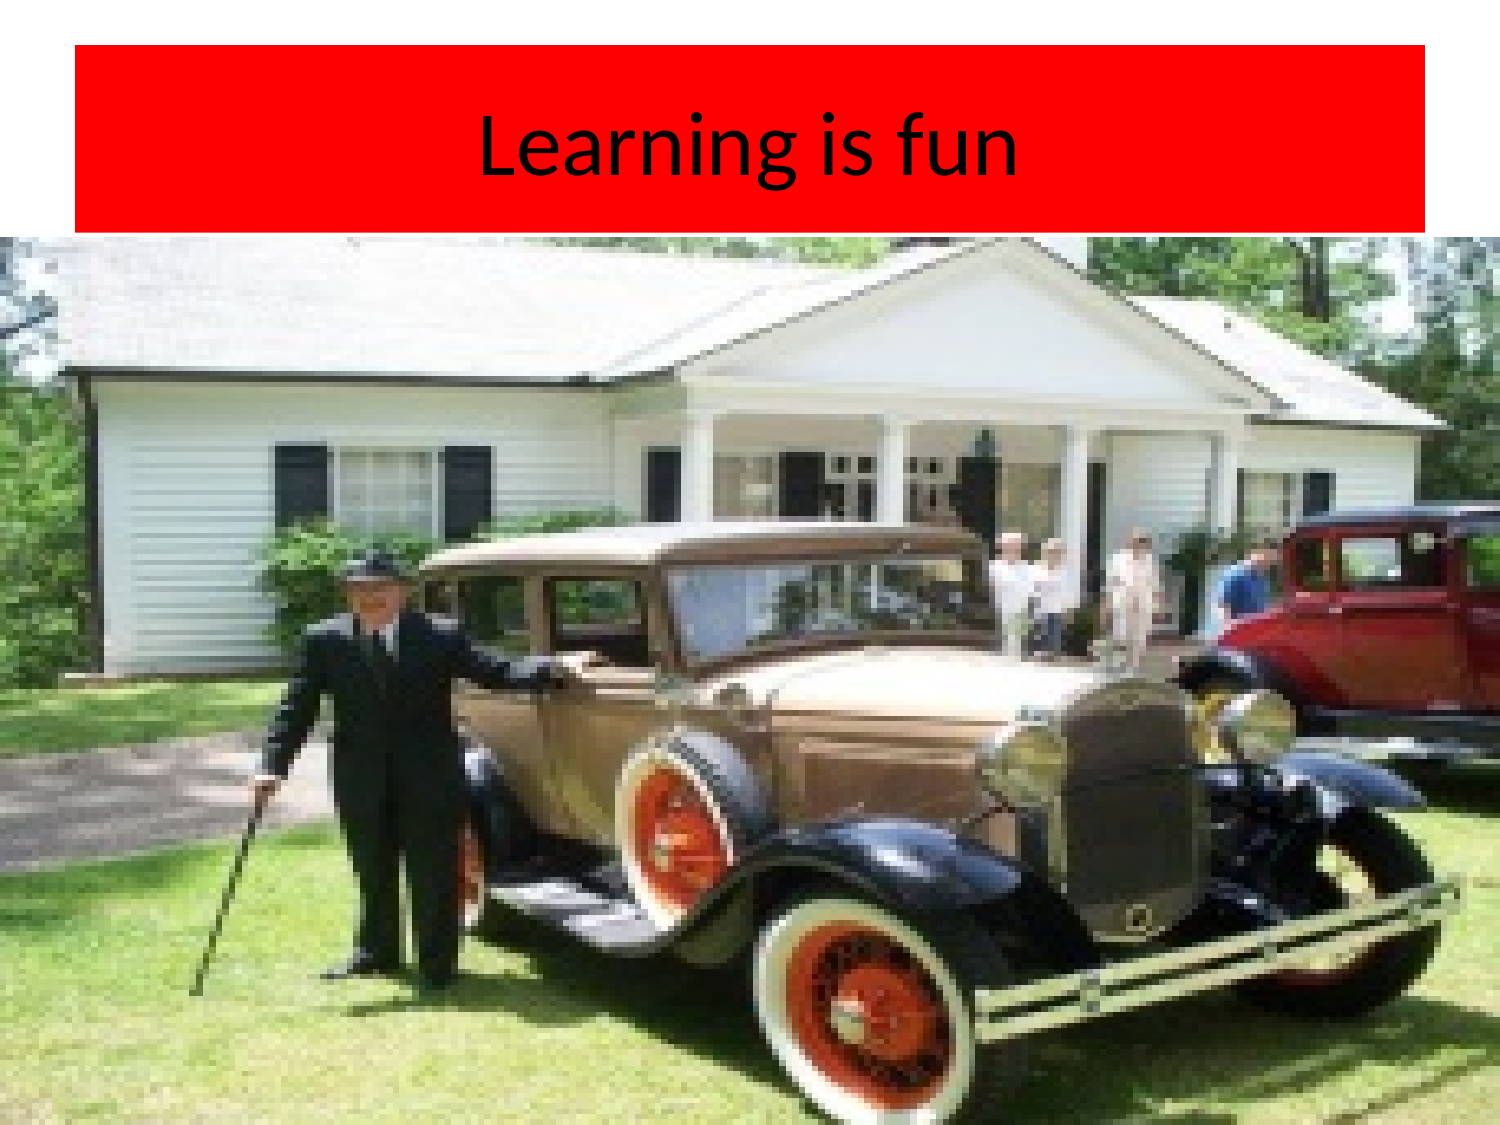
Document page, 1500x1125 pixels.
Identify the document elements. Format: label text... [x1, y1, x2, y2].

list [0, 237, 1500, 1125]
title Learning is fun [75, 45, 1425, 233]
